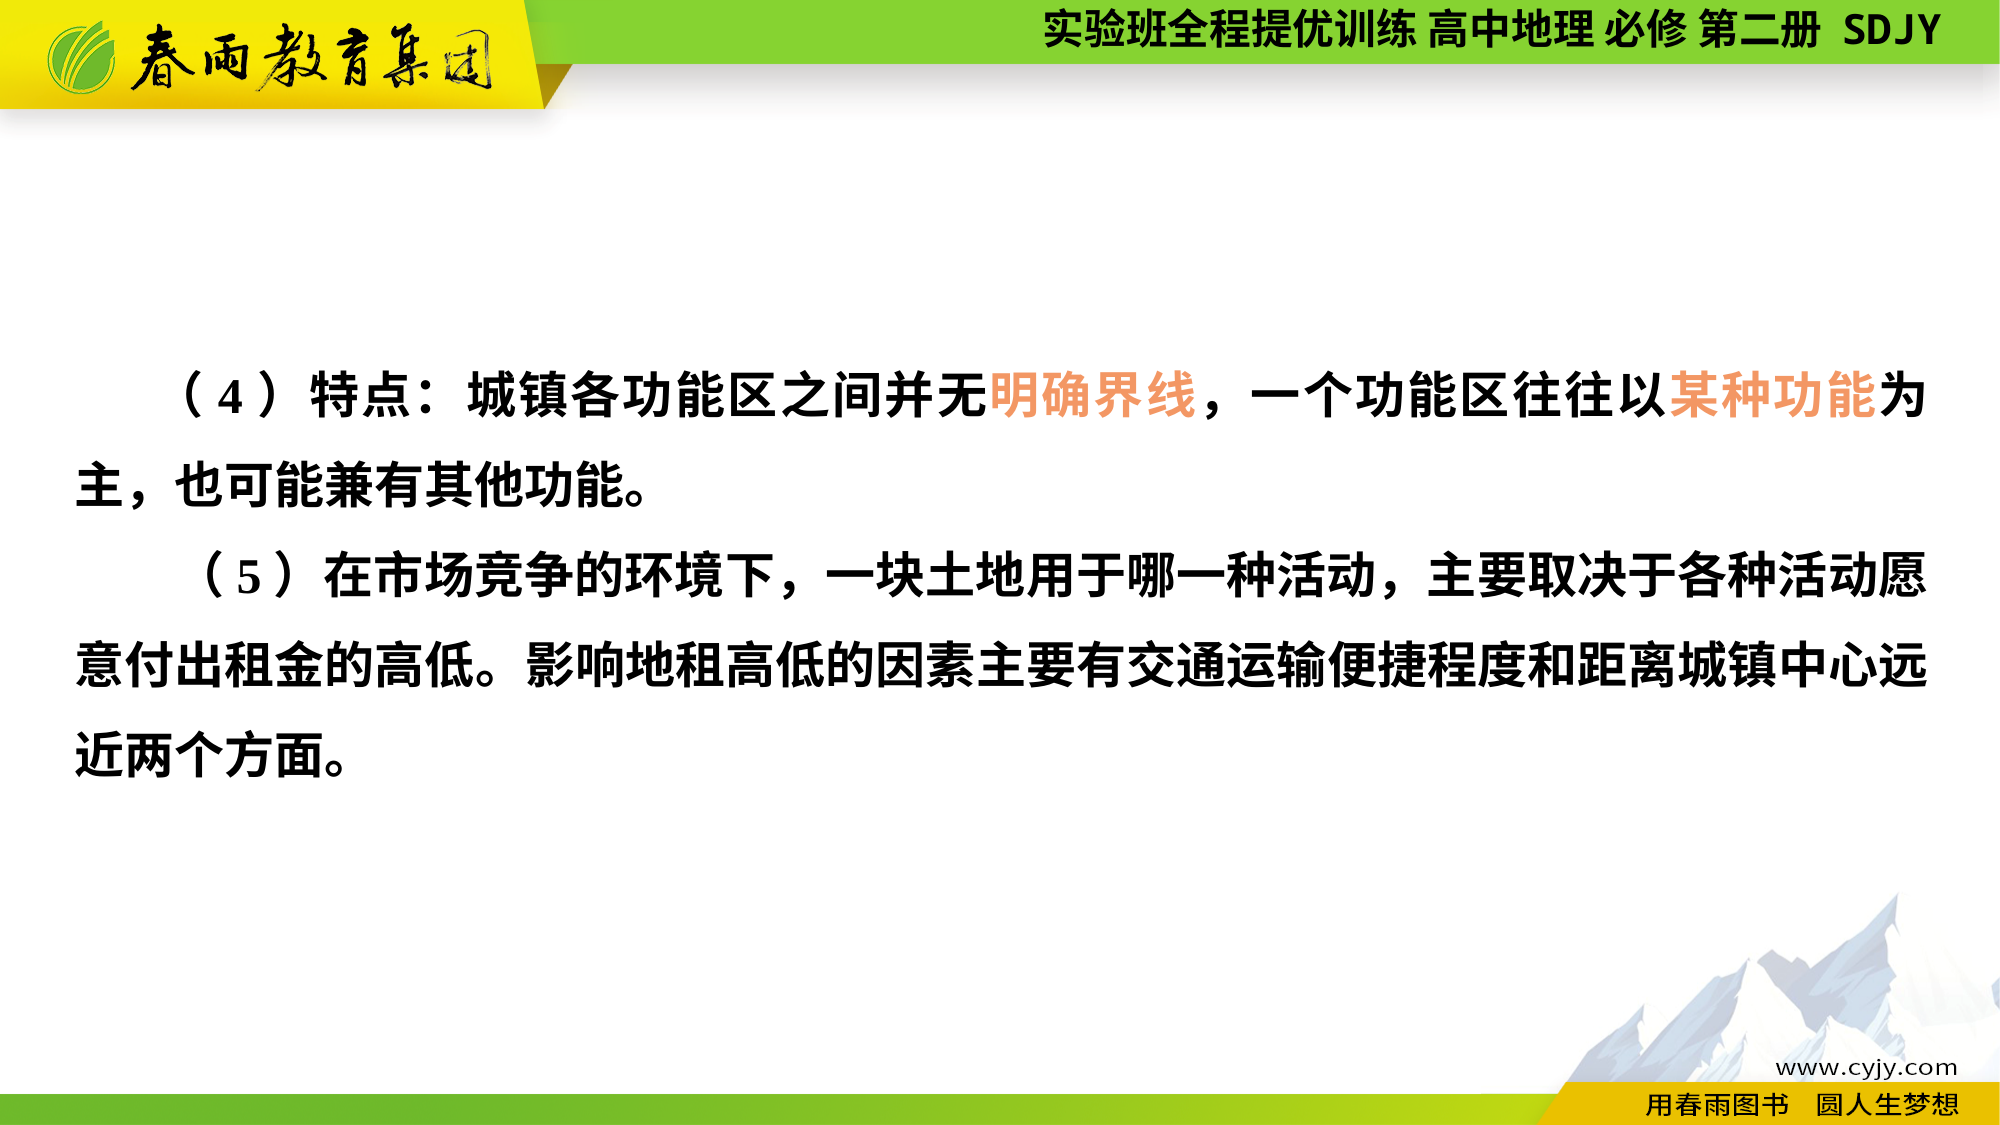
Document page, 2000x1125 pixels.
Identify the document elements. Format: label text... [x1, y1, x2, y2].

picture [0, 0, 2000, 1125]
list （4）特点：城镇各功能区之间并无明确界线，一个功能区往往以某种功能为主，也可能兼有其他功能。 （5）在市场竞争的环境下，一块土地用于哪一种活动，主要取决于各种活动愿意付出租金的高低。影响地租高低的因素主要有交通运输便捷程度和距离城镇中心远近两个方面。 [59, 326, 1944, 785]
